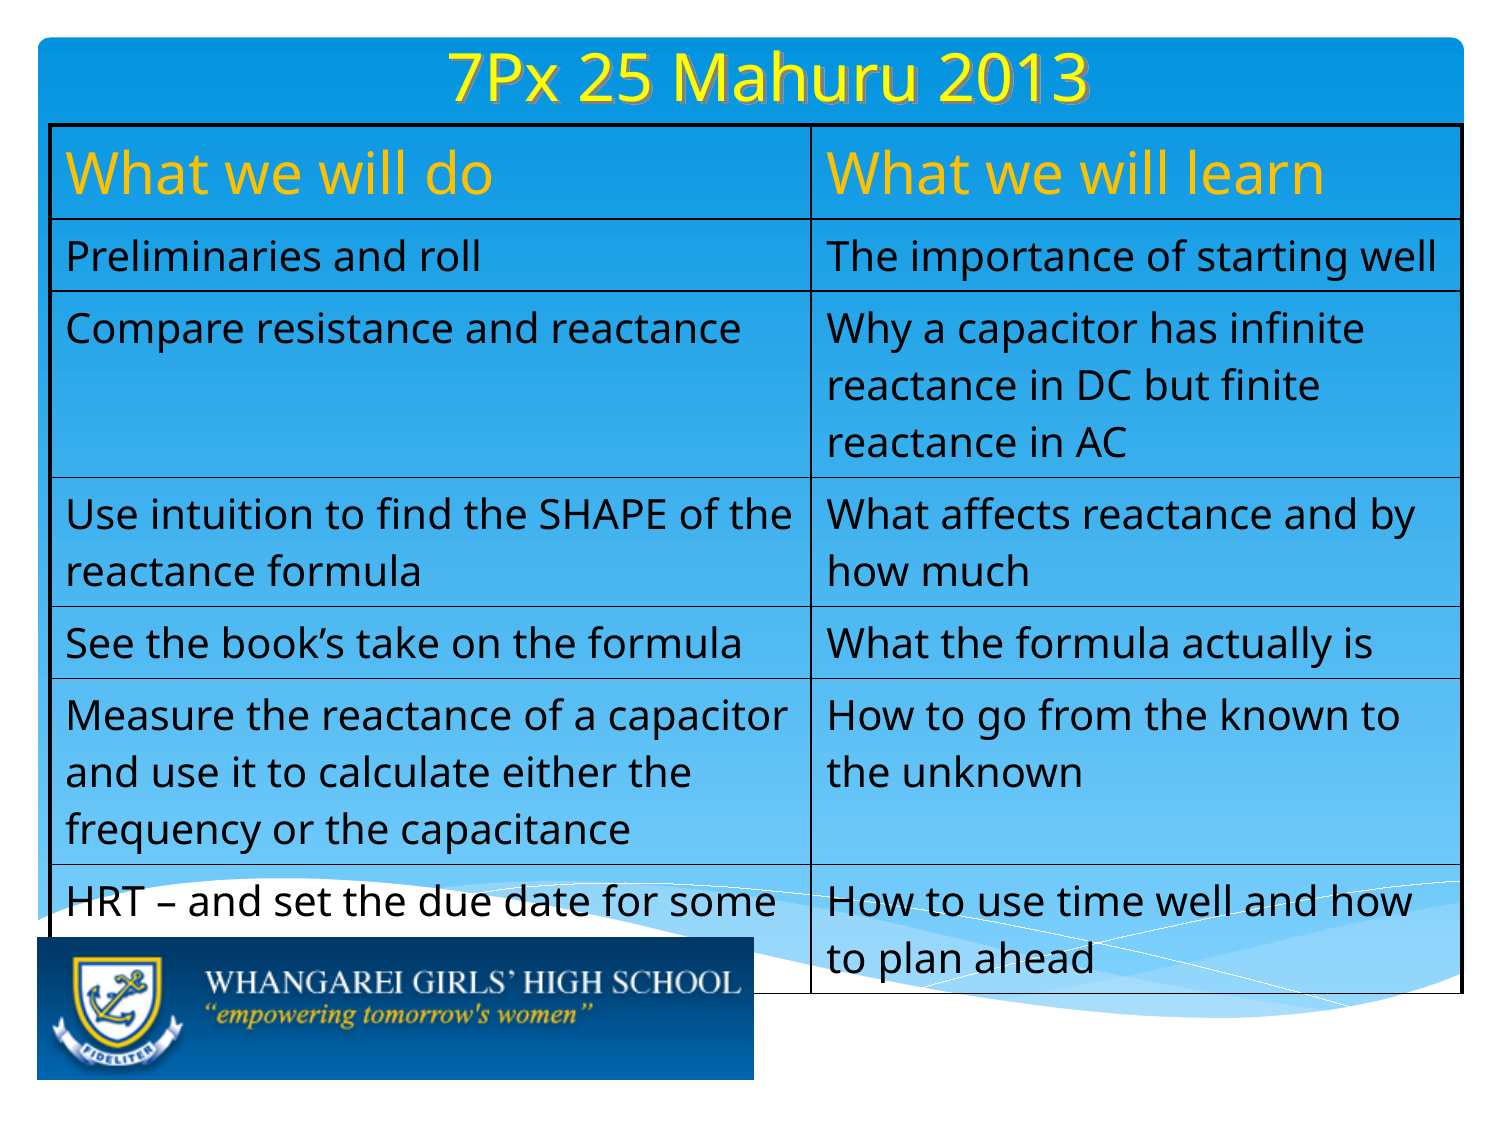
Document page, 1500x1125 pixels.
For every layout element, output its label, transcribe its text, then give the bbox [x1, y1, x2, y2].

table_cell What affects reactance and by how much [812, 478, 1460, 606]
table_cell Preliminaries and roll [52, 220, 810, 290]
table_cell HRT – and set the due date for some more units [52, 865, 810, 993]
table_cell How to use time well and how to plan ahead [812, 865, 1460, 993]
table_cell Use intuition to find the SHAPE of the reactance formula [52, 478, 810, 606]
table_cell Measure the reactance of a capacitor and use it to calculate either the frequency or the capacitance [52, 679, 810, 864]
table_cell Why a capacitor has infinite reactance in DC but finite reactance in AC [812, 292, 1460, 477]
table_cell How to go from the known to the unknown [812, 679, 1460, 864]
table_cell What the formula actually is [812, 607, 1460, 678]
table_cell See the book’s take on the formula [52, 607, 810, 678]
table_cell The importance of starting well [812, 220, 1460, 290]
text_box 7Px 25 Mahuru 2013 [162, 24, 1375, 123]
table_header What we will do [52, 127, 810, 218]
picture [37, 937, 754, 1080]
table_cell Compare resistance and reactance [52, 292, 810, 477]
table_header What we will learn [812, 127, 1460, 218]
